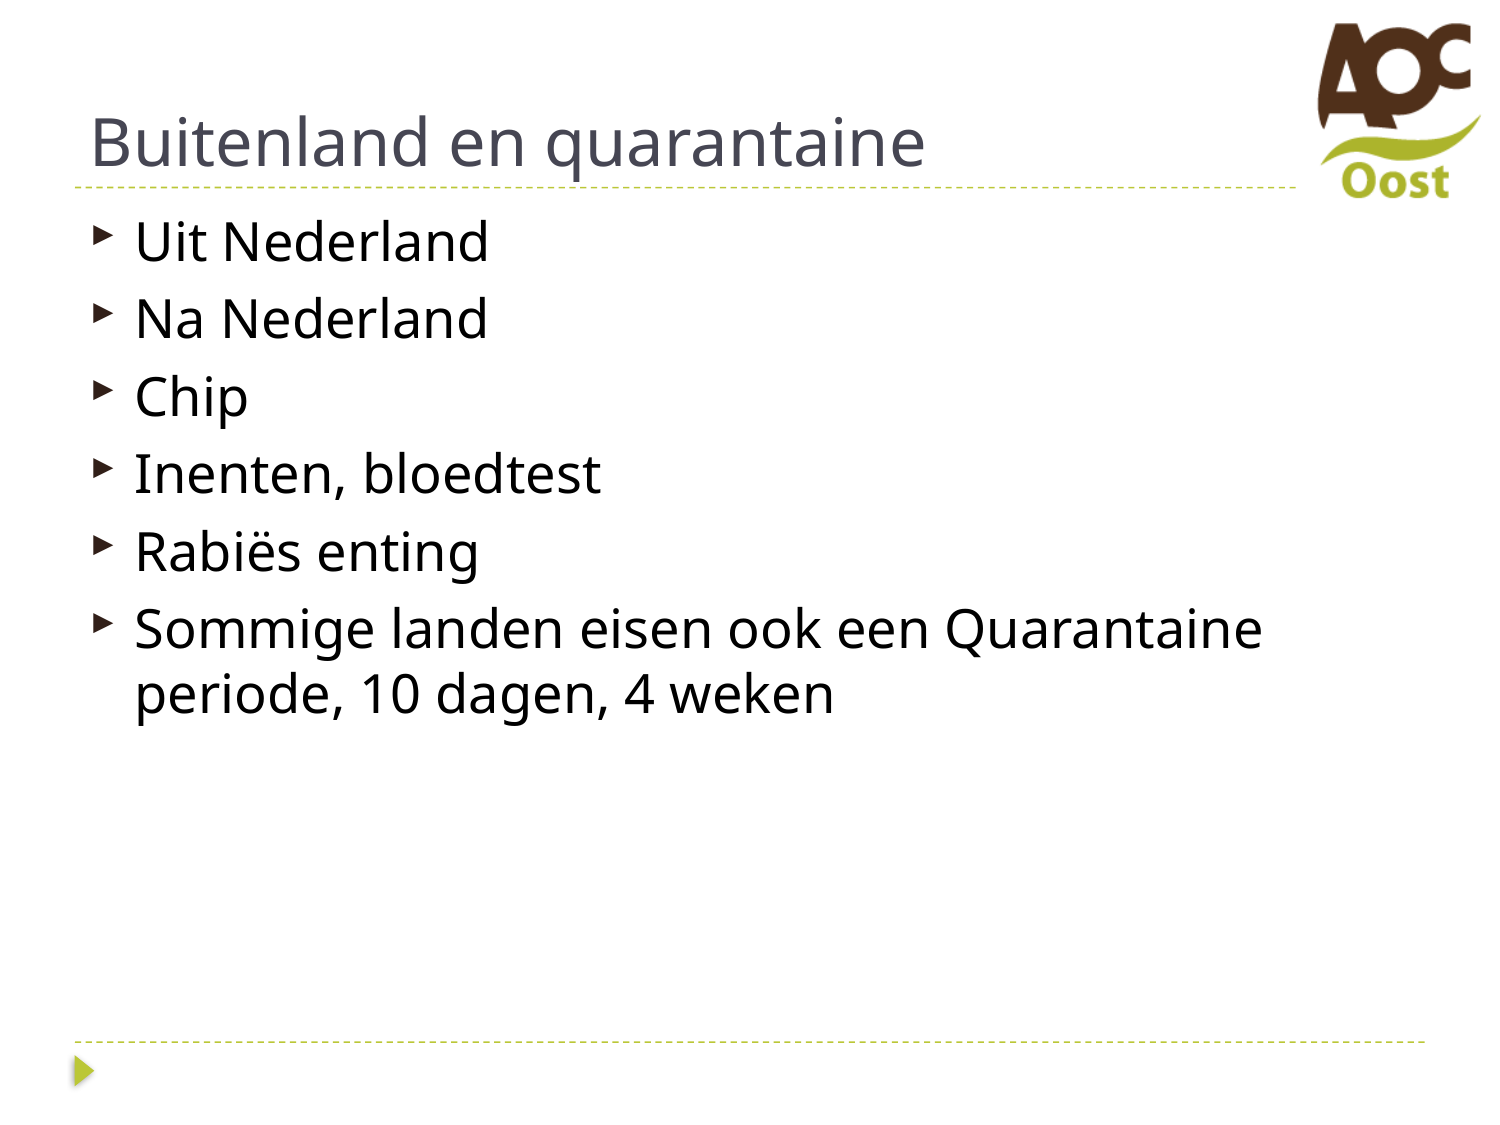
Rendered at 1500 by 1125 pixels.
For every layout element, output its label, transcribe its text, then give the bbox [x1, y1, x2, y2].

list Uit Nederland Na Nederland Chip Inenten, bloedtest Rabiës enting Sommige landen eisen ook een Quarantaine periode, 10 dagen, 4 weken [75, 200, 1425, 1010]
picture [1298, 0, 1500, 229]
title Buitenland en quarantaine [75, 24, 1293, 188]
